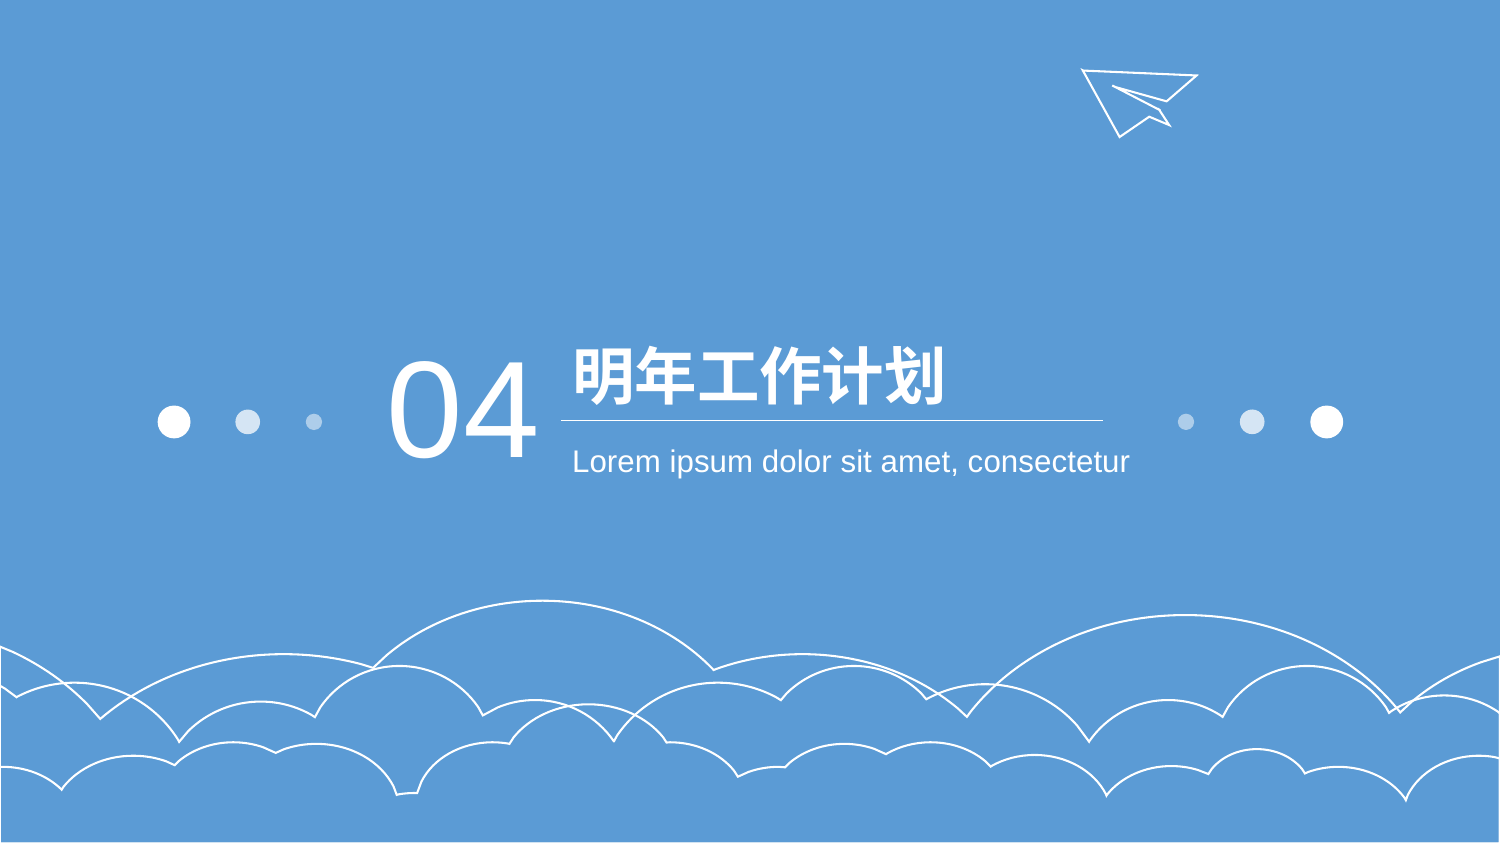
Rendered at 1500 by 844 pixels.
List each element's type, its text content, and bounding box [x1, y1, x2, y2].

text_box 04 [374, 312, 552, 491]
text_box Lorem ipsum dolor sit amet, consectetur [561, 428, 1154, 486]
text_box 明年工作计划 [561, 315, 1154, 418]
